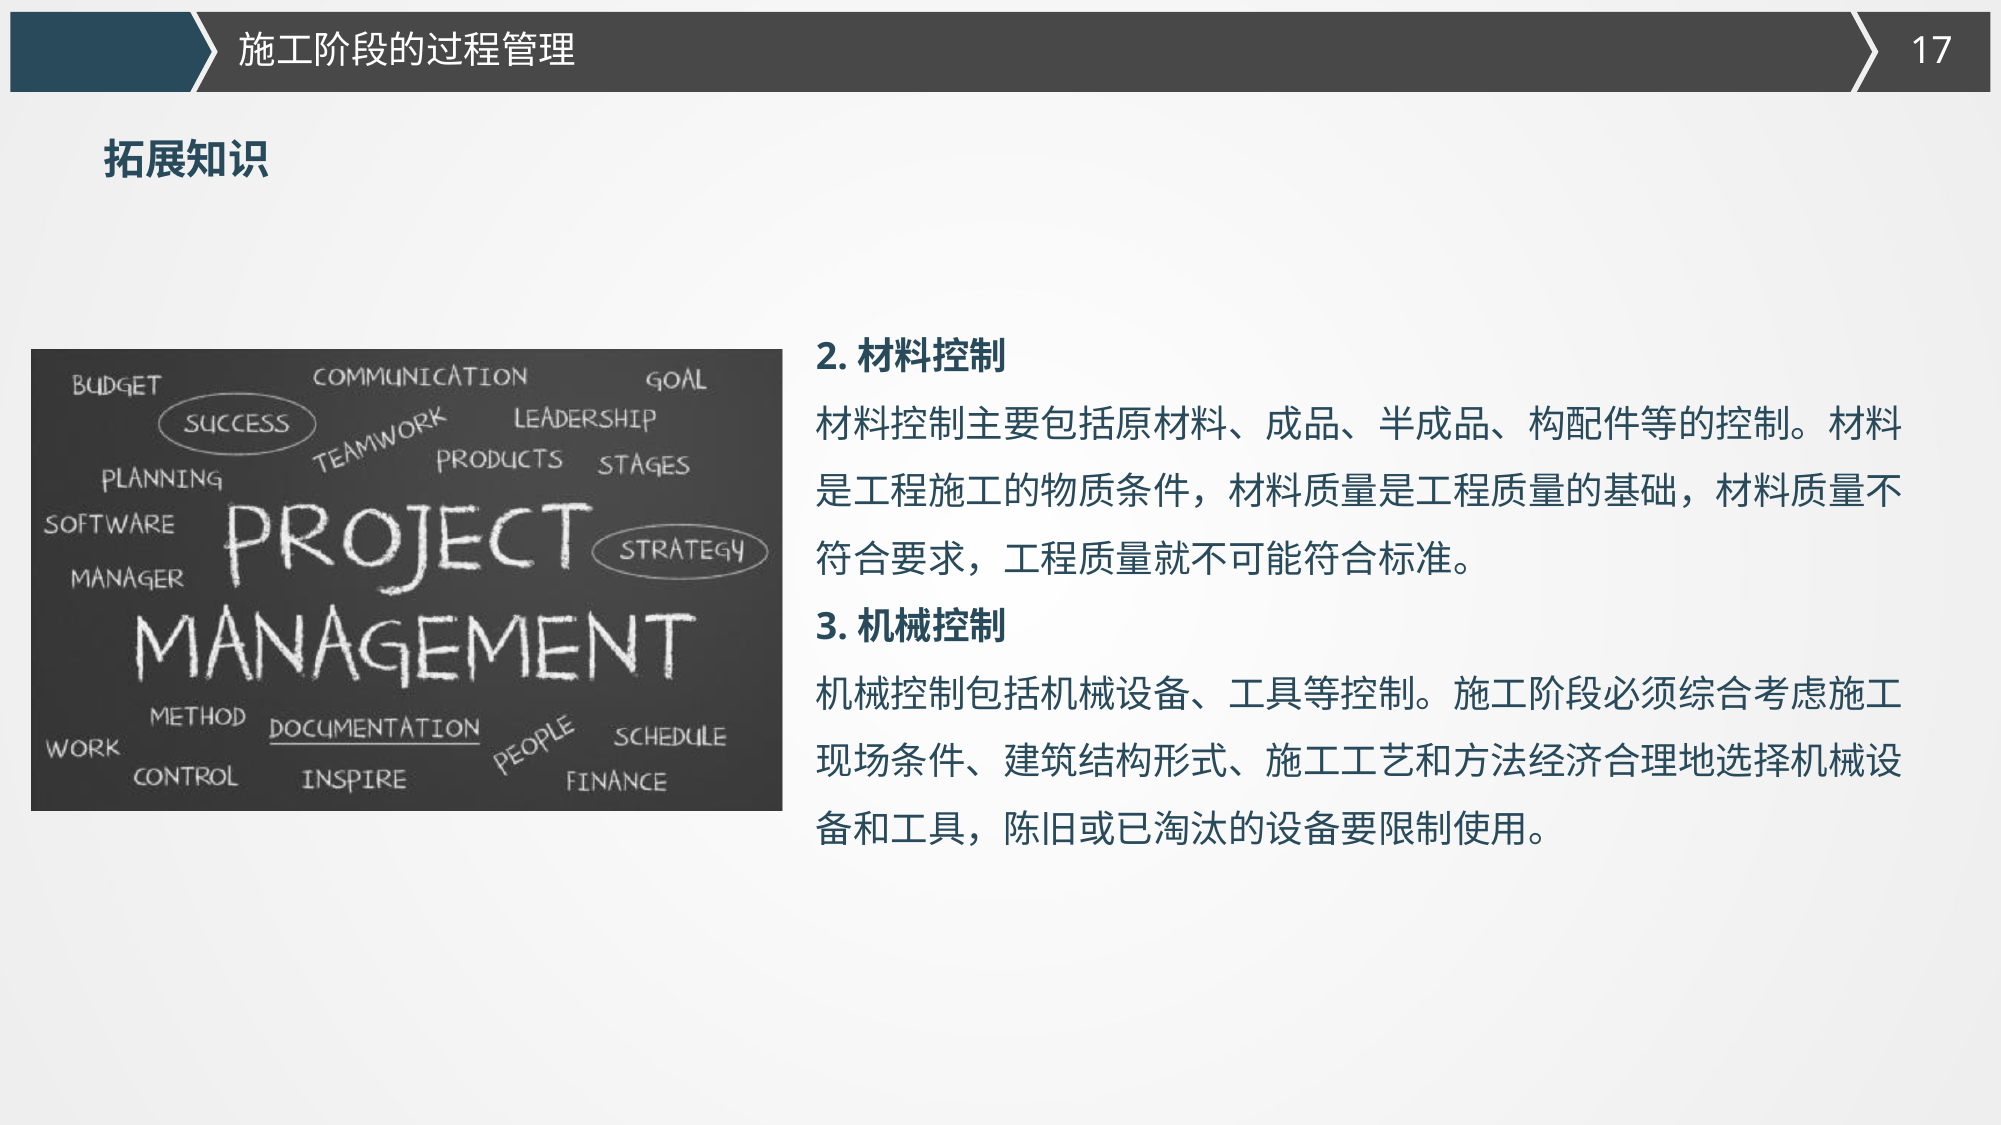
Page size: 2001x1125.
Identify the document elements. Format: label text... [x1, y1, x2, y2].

text_box 2.材料控制 材料控制主要包括原材料、成品、半成品、构配件等的控制。材料是工程施工的物质条件，材料质量是工程质量的基础，材料质量不符合要求，工程质量就不可能符合标准。 3.机械控制 机械控制包括机械设备、工具等控制。施工阶段必须综合考虑施工现场条件、建筑结构形式、施工工艺和方法经济合理地选择机械设备和工具，陈旧或已淘汰的设备要限制使用。 [801, 302, 1924, 903]
text_box 施工阶段的过程管理 [223, 19, 906, 169]
text_box 拓展知识 [88, 125, 496, 190]
picture [0, 0, 2001, 1125]
